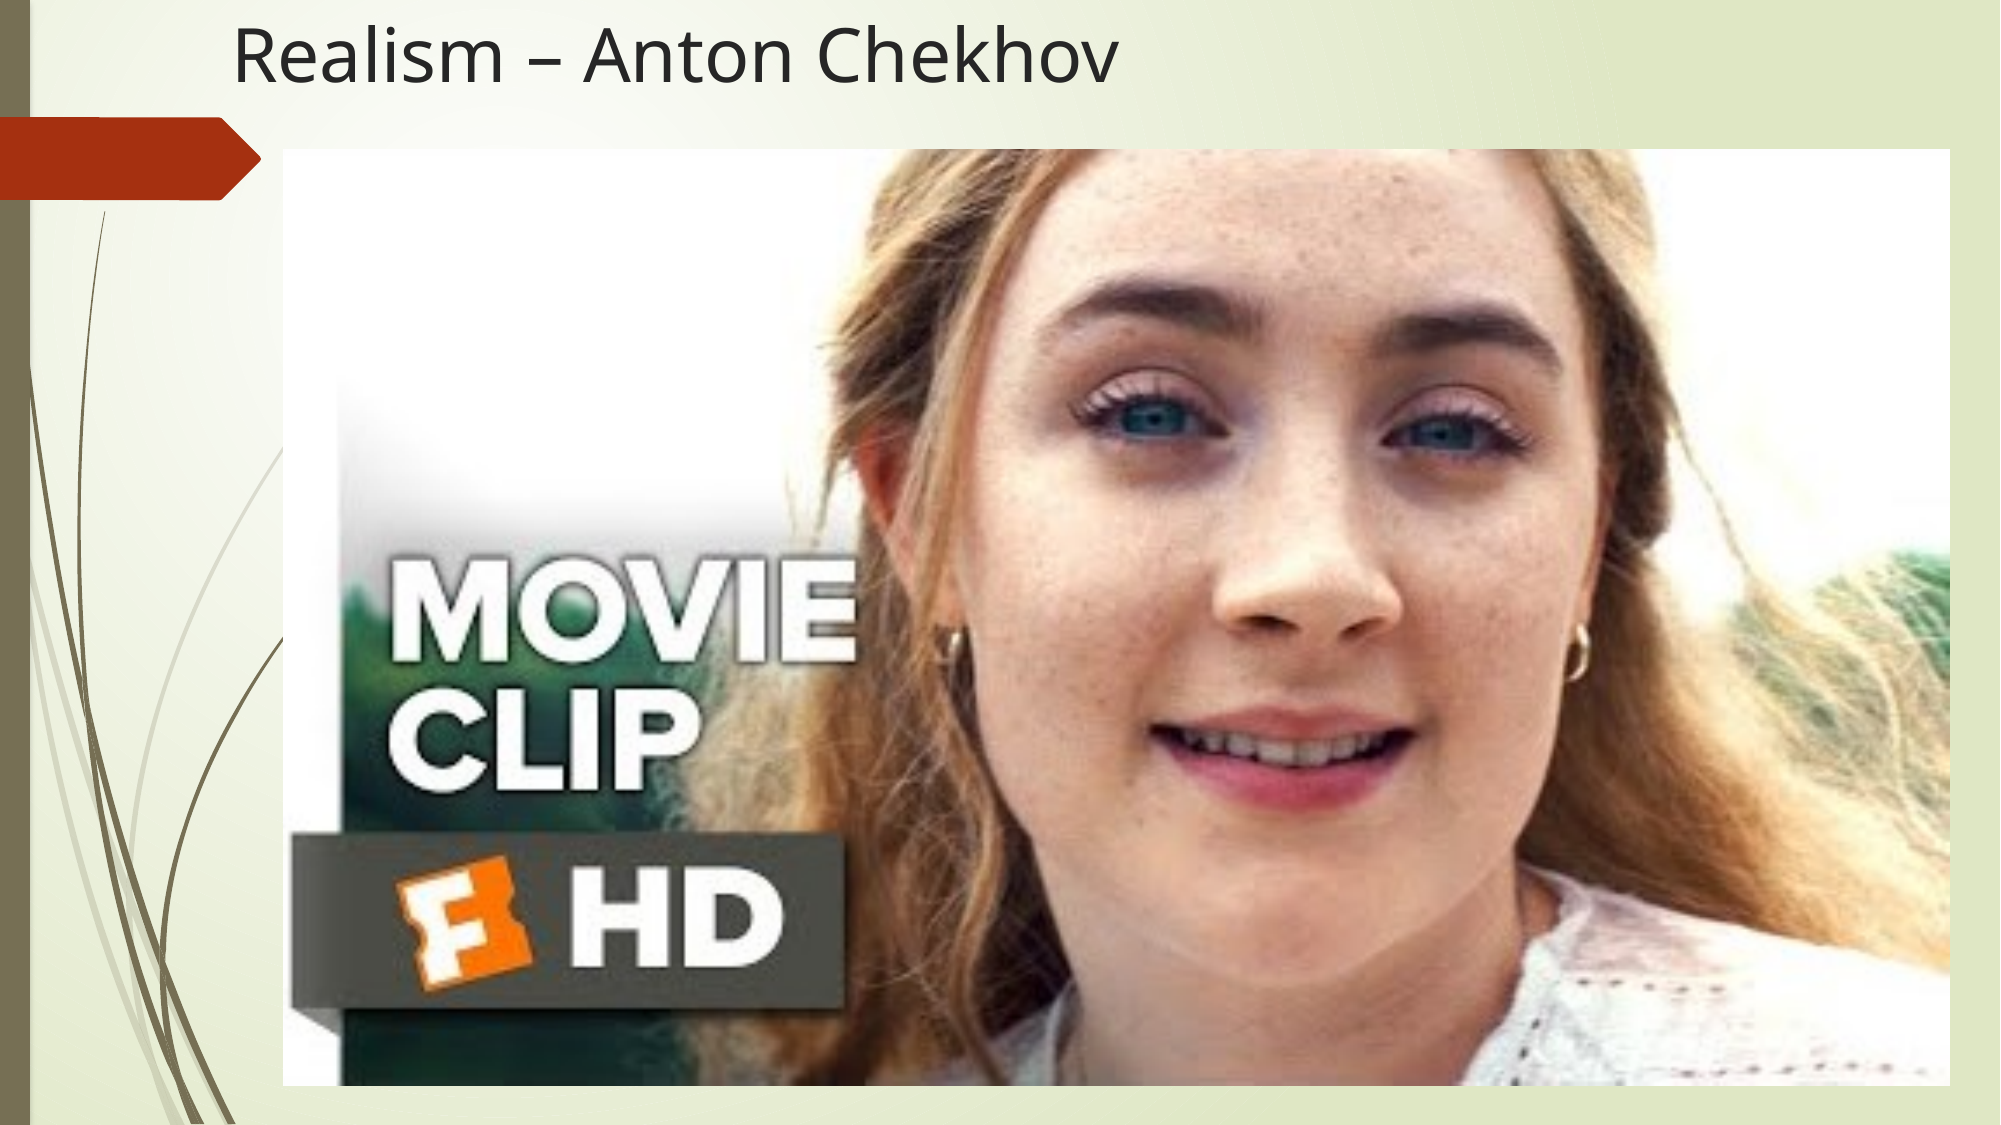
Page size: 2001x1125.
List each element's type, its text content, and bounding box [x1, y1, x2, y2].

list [282, 148, 1951, 1087]
title Realism – Anton Chekhov [215, 0, 1678, 211]
